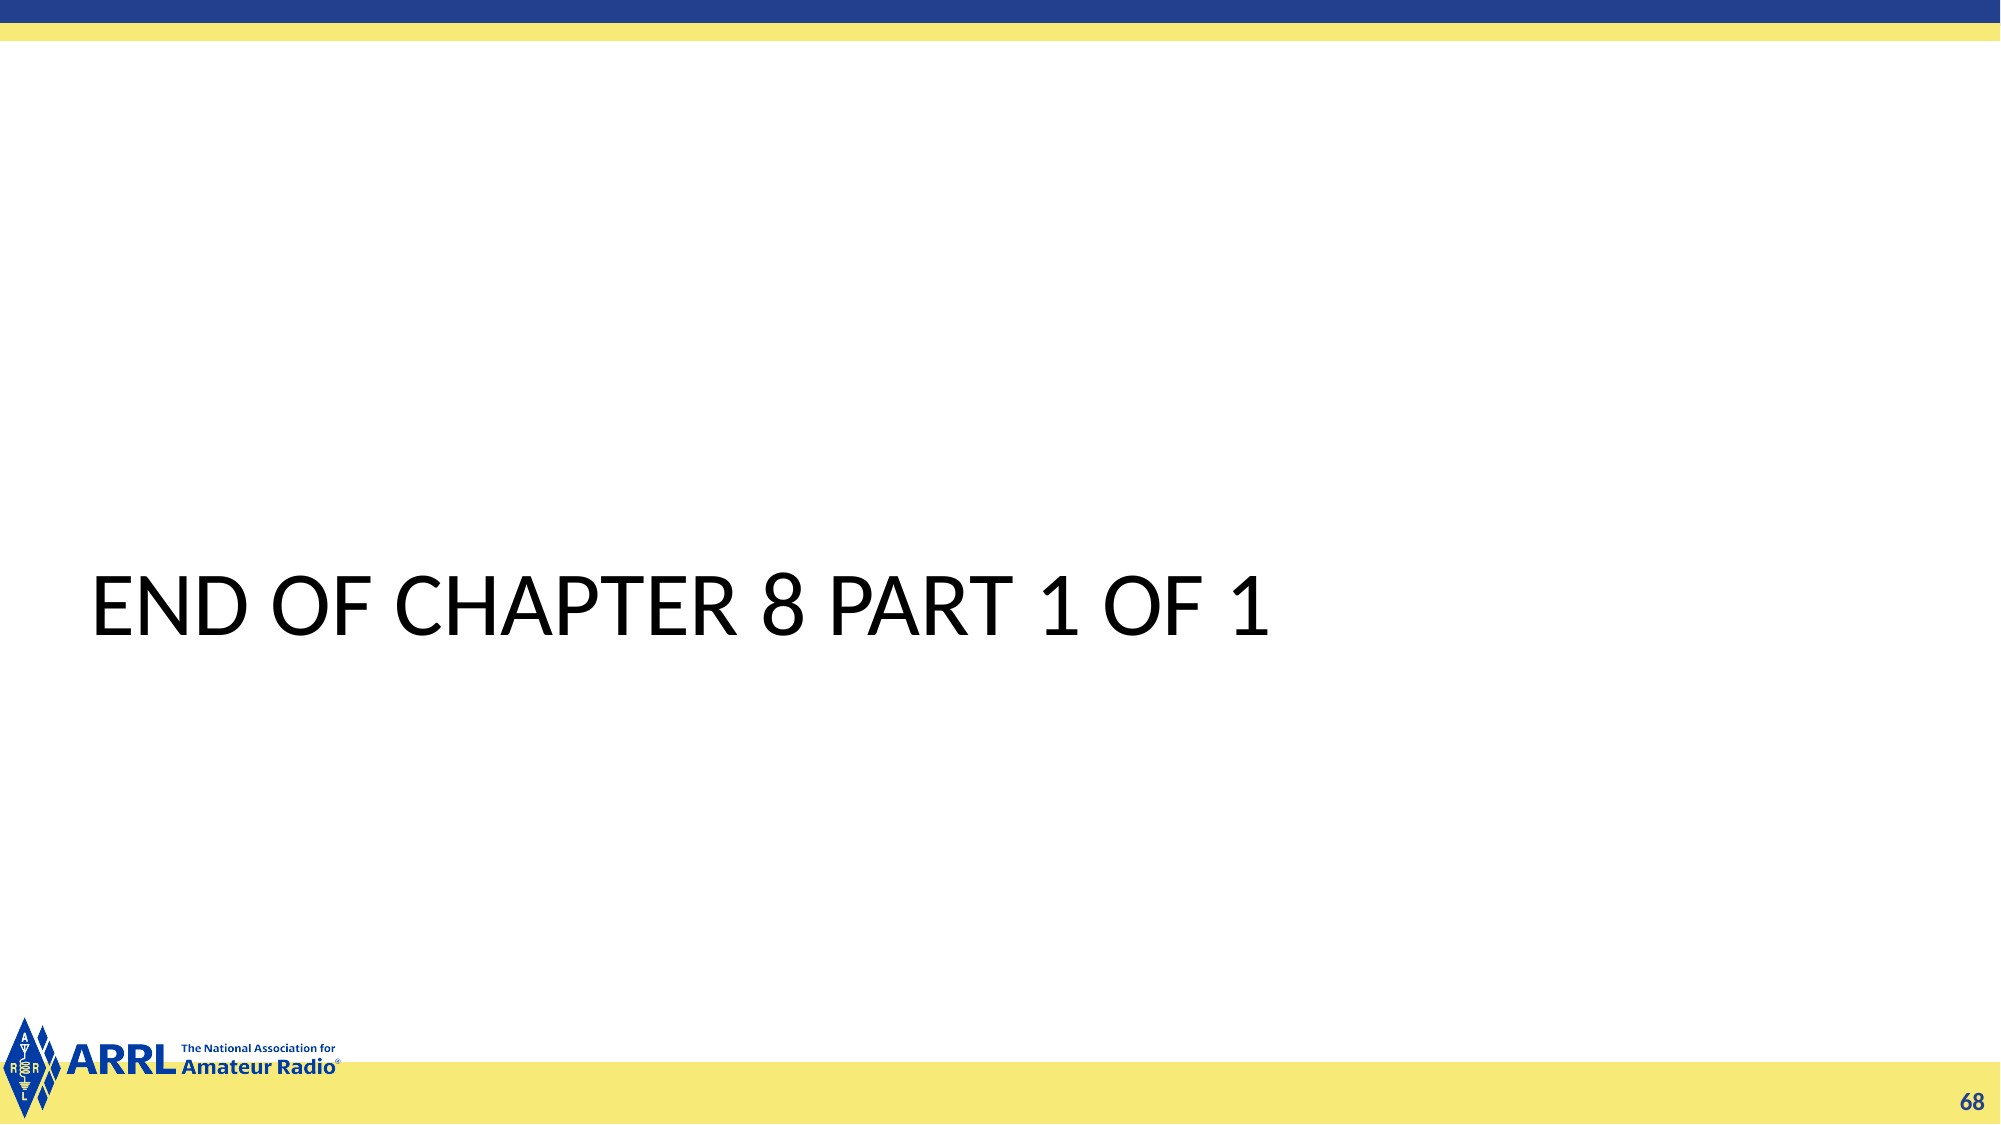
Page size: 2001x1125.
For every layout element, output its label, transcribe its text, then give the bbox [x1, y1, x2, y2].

picture [1, 1015, 342, 1121]
title END OF CHAPTER 8 PART 1 OF 1 [75, 512, 1875, 700]
